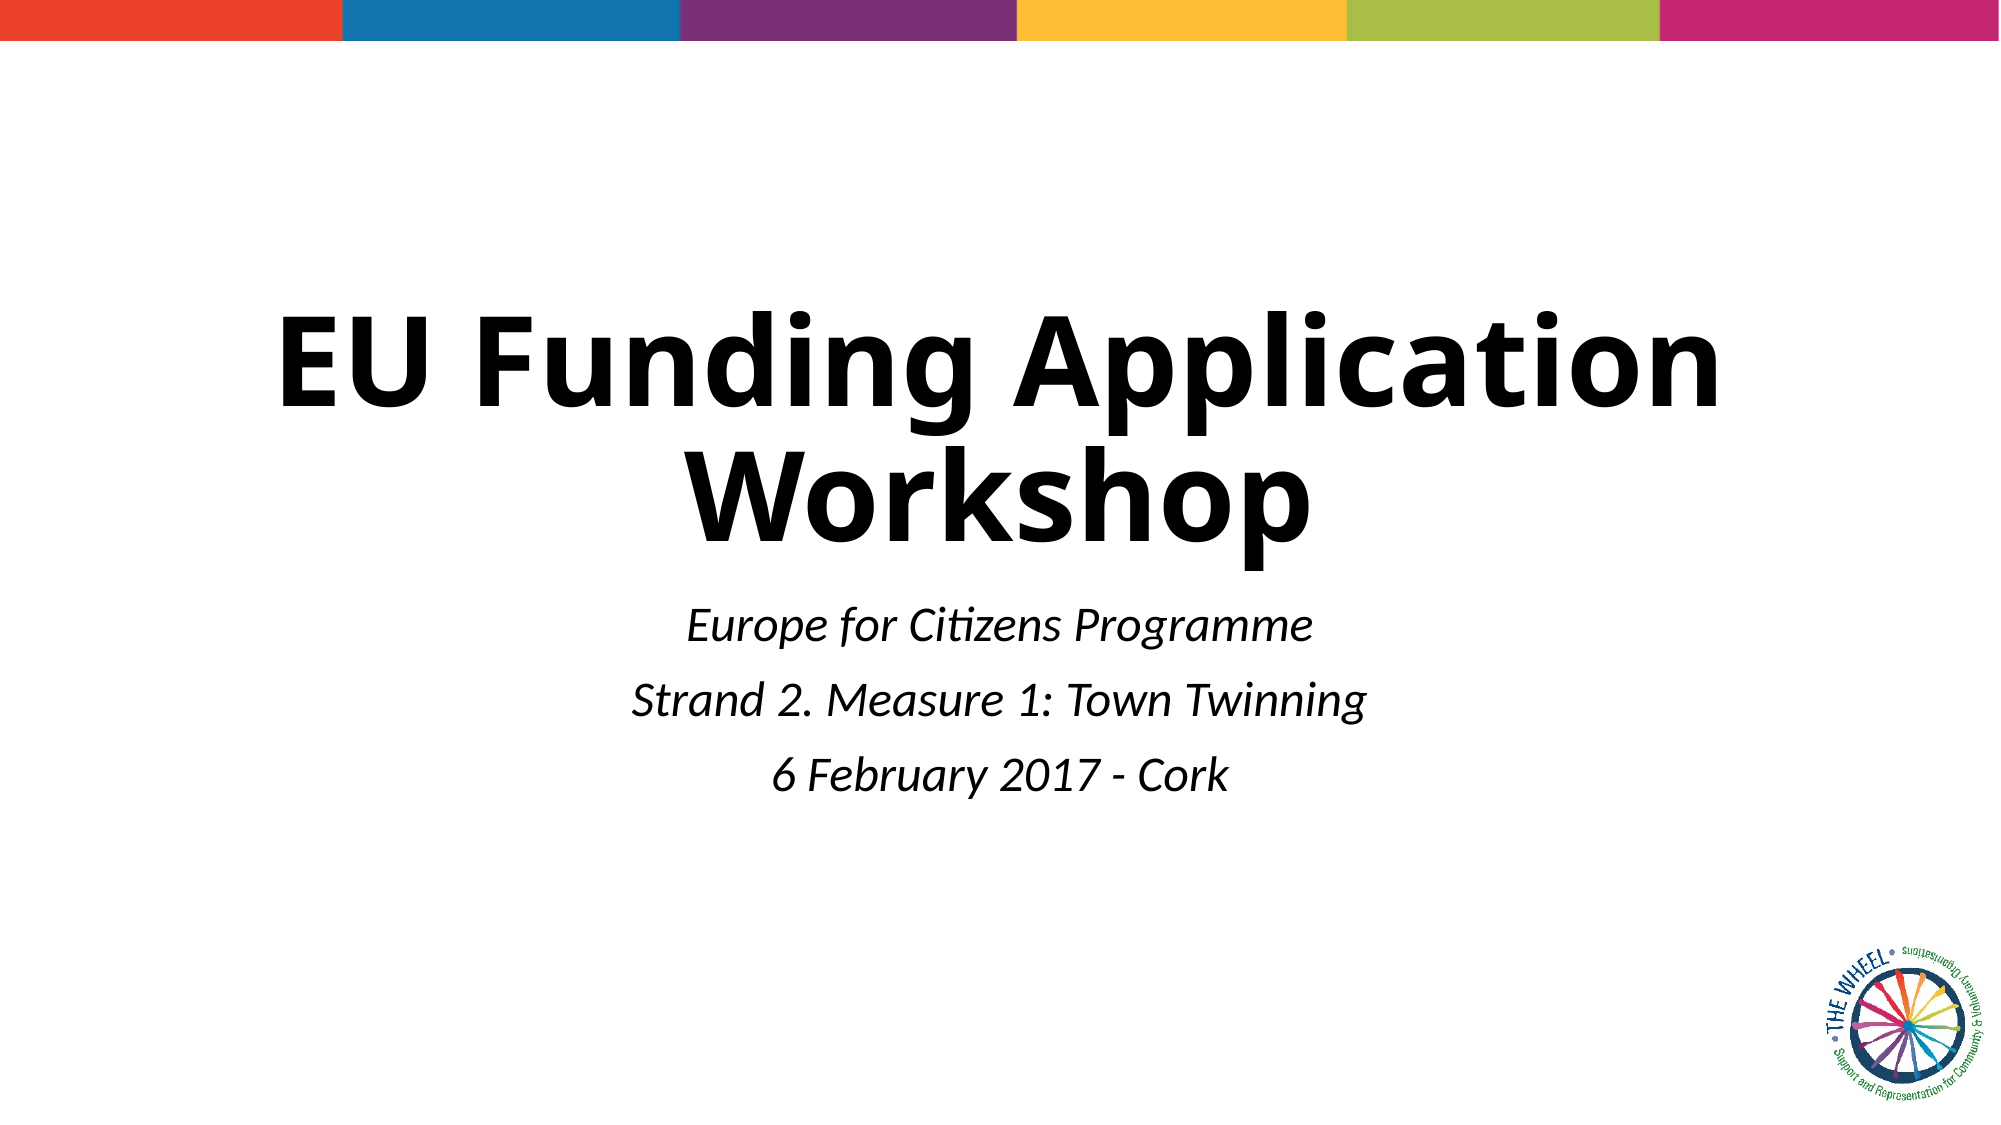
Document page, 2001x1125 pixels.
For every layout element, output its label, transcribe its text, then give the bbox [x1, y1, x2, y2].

picture [1825, 944, 1984, 1103]
subtitle Europe for Citizens Programme Strand 2. Measure 1: Town Twinning 6 February 2017 - Cork [249, 590, 1750, 863]
title EU Funding Application Workshop [249, 184, 1750, 576]
picture [0, 0, 2000, 41]
